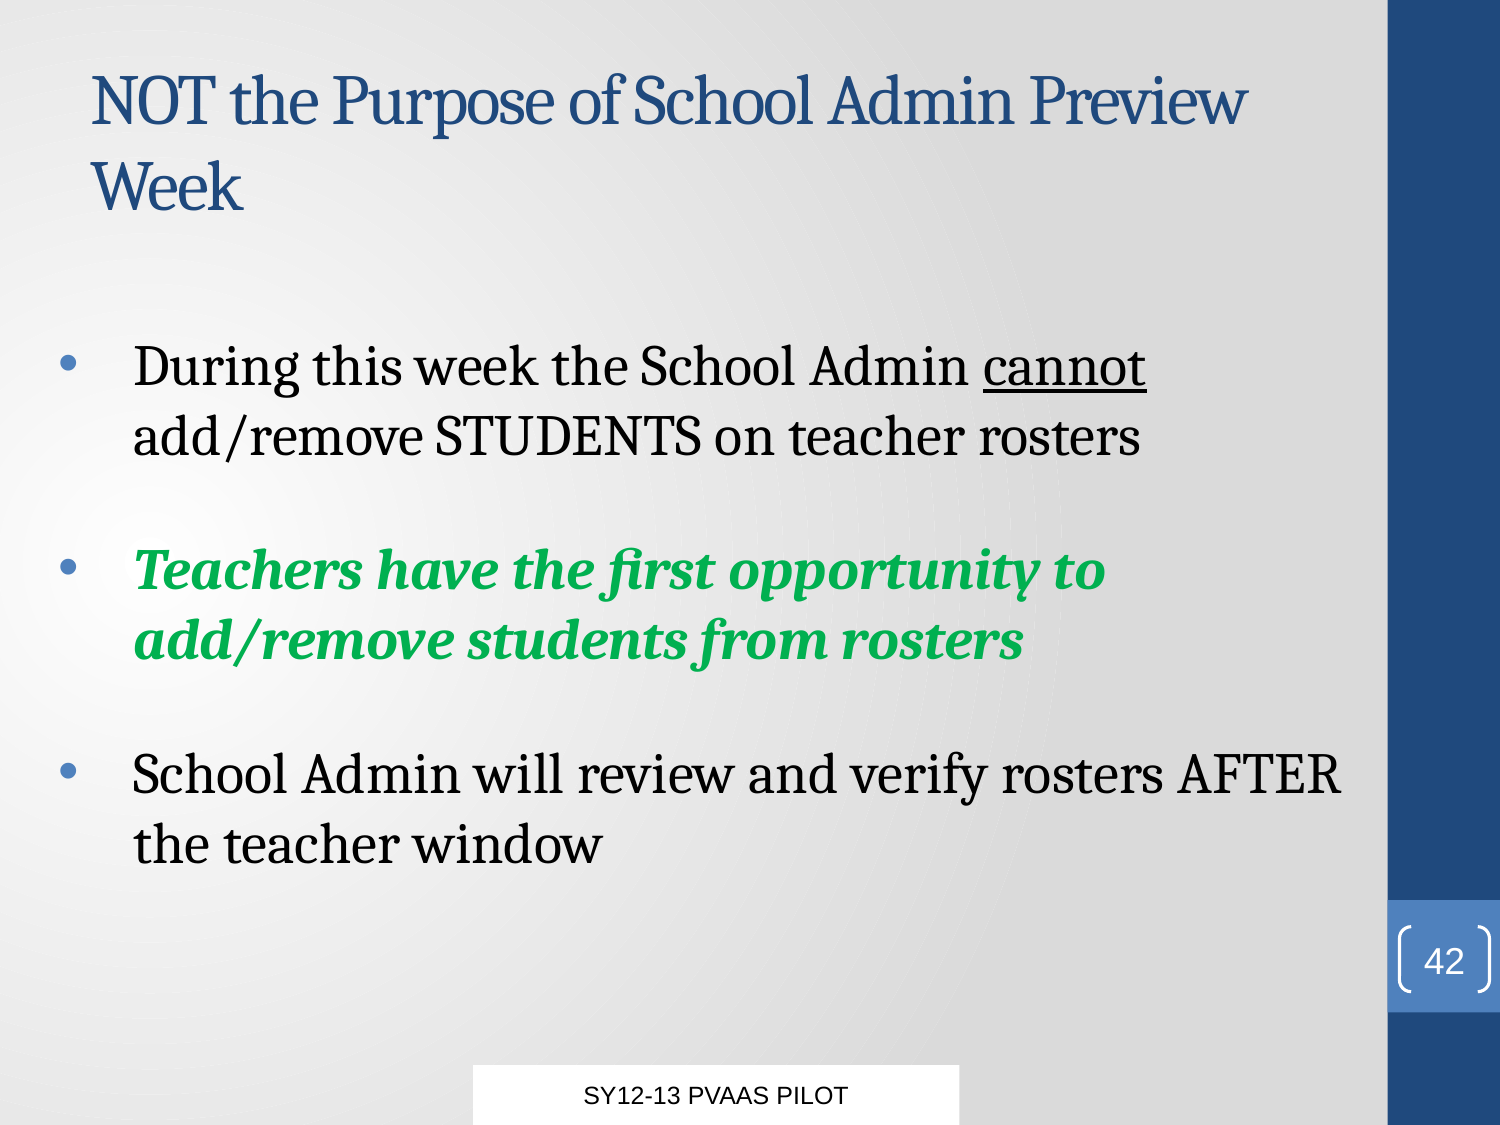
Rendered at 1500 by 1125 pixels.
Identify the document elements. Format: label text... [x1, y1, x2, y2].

footer SY12-13 PVAAS PILOT [473, 1065, 960, 1125]
list During this week the School Admin cannot add/remove STUDENTS on teacher rosters Teachers have the first opportunity to add/remove students from rosters School Admin will review and verify rosters AFTER the teacher window [43, 319, 1389, 603]
title NOT the Purpose of School Admin Preview Week [75, 45, 1325, 233]
slide_number 42 [1397, 925, 1492, 994]
